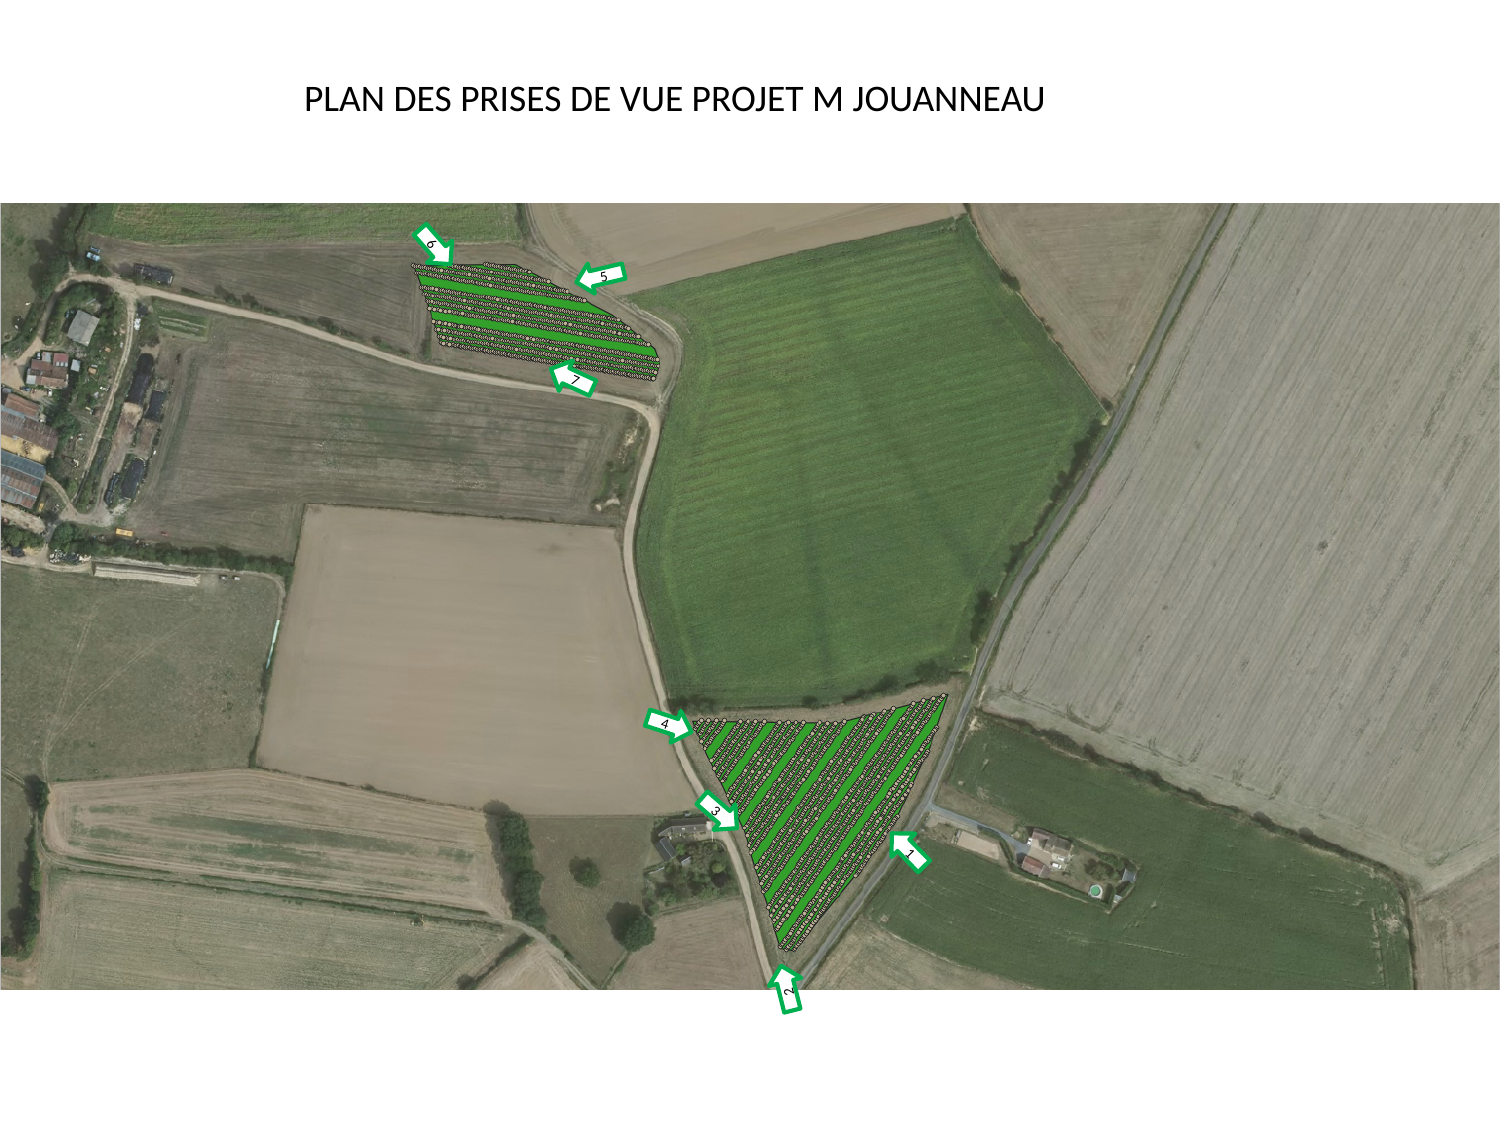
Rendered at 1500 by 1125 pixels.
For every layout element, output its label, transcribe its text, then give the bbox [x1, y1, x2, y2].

text_box PLAN DES PRISES DE VUE PROJET M JOUANNEAU [289, 66, 1297, 127]
picture [0, 203, 1500, 991]
text_box 2 [778, 999, 803, 1015]
